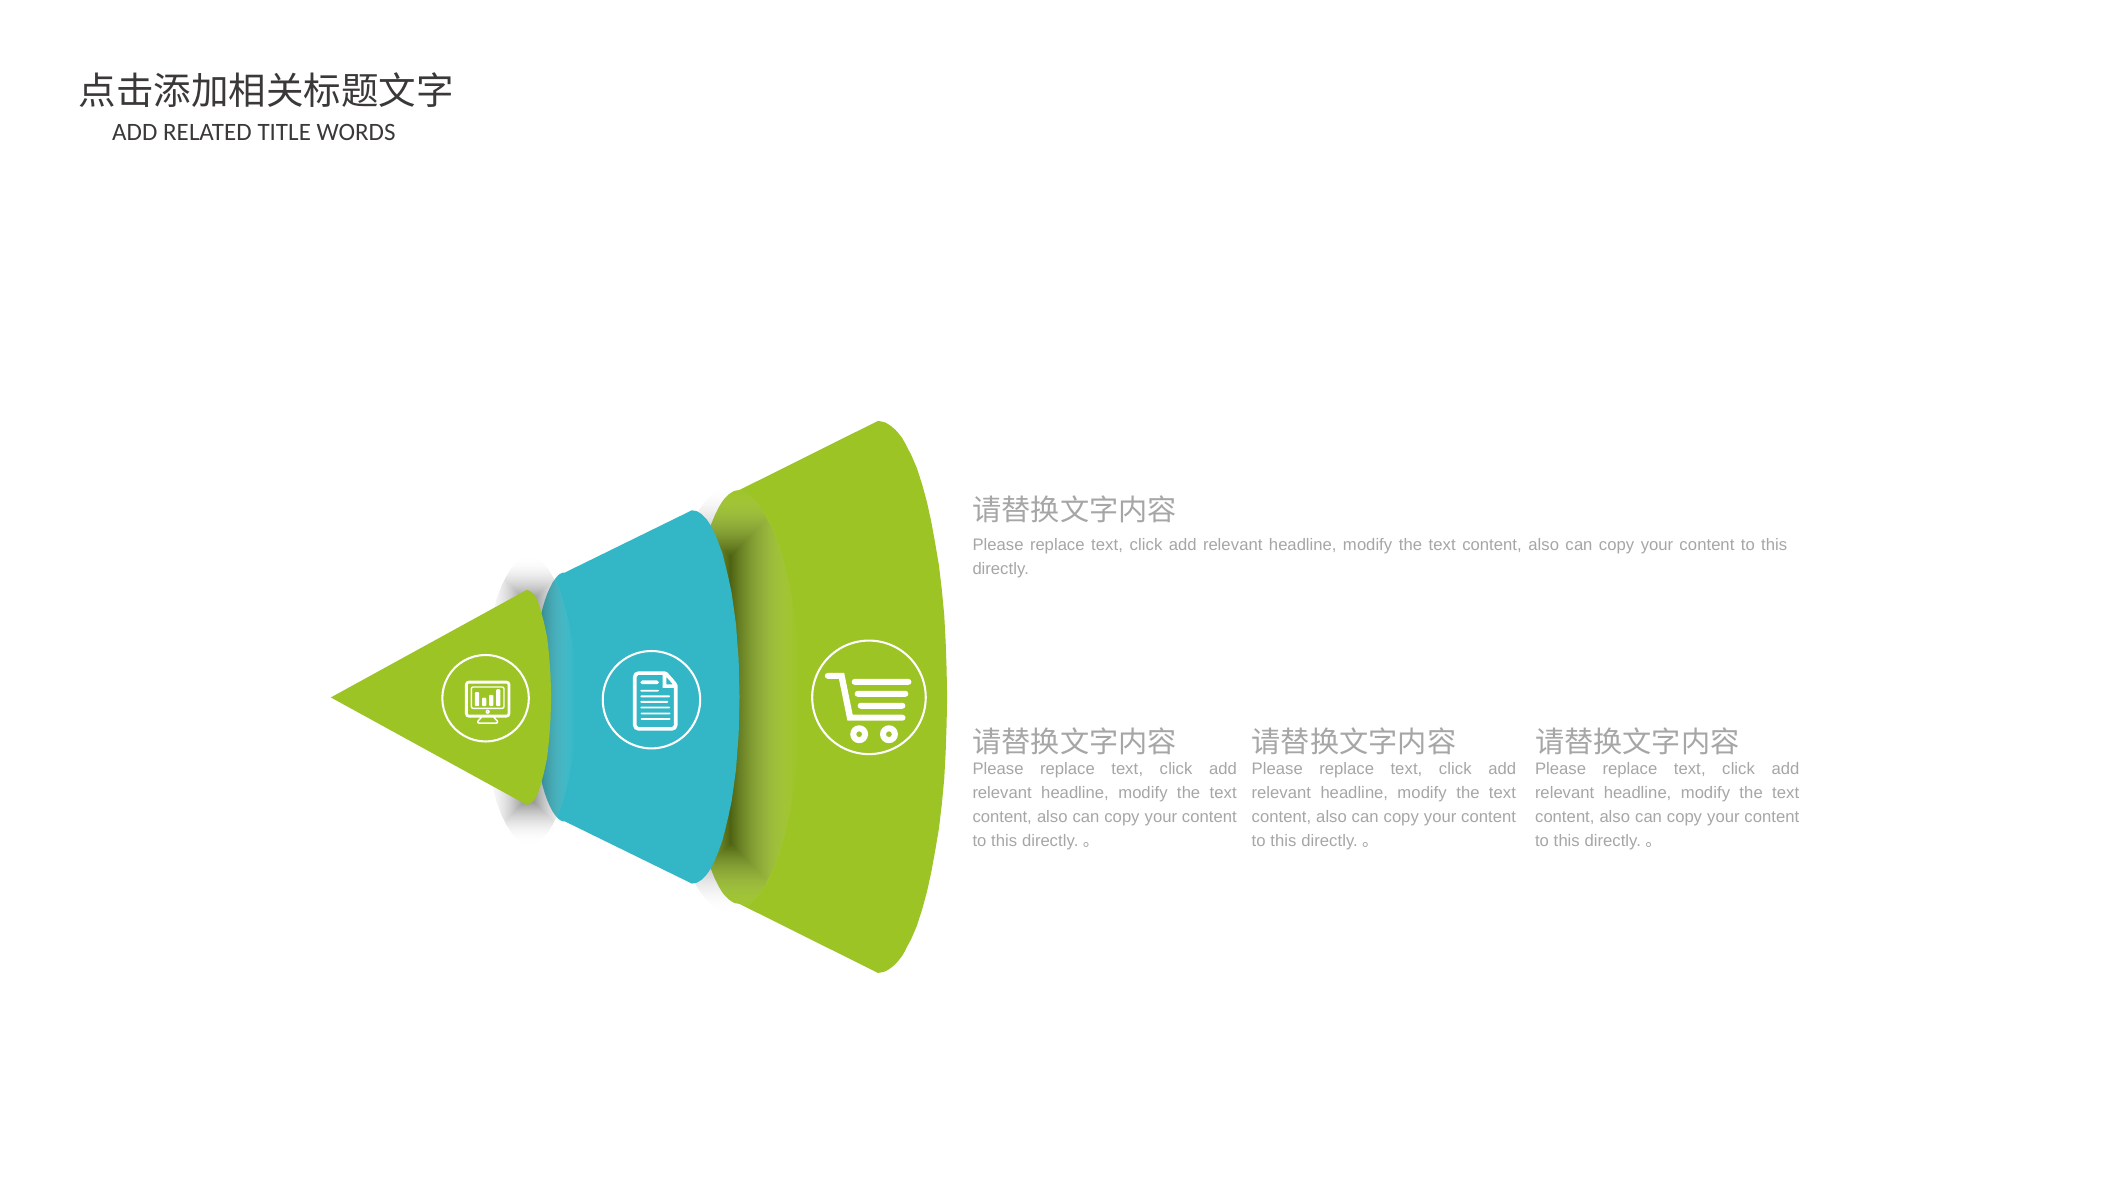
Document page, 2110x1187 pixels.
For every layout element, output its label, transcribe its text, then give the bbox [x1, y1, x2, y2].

text_box 点击添加相关标题文字 [62, 59, 470, 121]
text_box ADD RELATED TITLE WORDS [96, 107, 413, 154]
text_box Please replace text, click add relevant headline, modify the text content, also can copy your content to this directly.。 [1251, 753, 1517, 850]
text_box 请替换文字内容 [1251, 716, 1517, 753]
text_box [812, 640, 926, 755]
text_box Please replace text, click add relevant headline, modify the text content, also can copy your content to this directly. [972, 529, 1789, 578]
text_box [309, 577, 597, 823]
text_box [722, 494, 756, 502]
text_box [602, 650, 701, 749]
text_box 请替换文字内容 [1534, 716, 1800, 753]
text_box 请替换文字内容 [972, 716, 1238, 753]
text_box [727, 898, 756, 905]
text_box [730, 420, 948, 973]
text_box Please replace text, click add relevant headline, modify the text content, also can copy your content to this directly.。 [972, 753, 1238, 850]
text_box Please replace text, click add relevant headline, modify the text content, also can copy your content to this directly.。 [1534, 753, 1800, 850]
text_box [453, 566, 880, 833]
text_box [442, 654, 529, 742]
text_box 请替换文字内容 [972, 484, 1238, 527]
